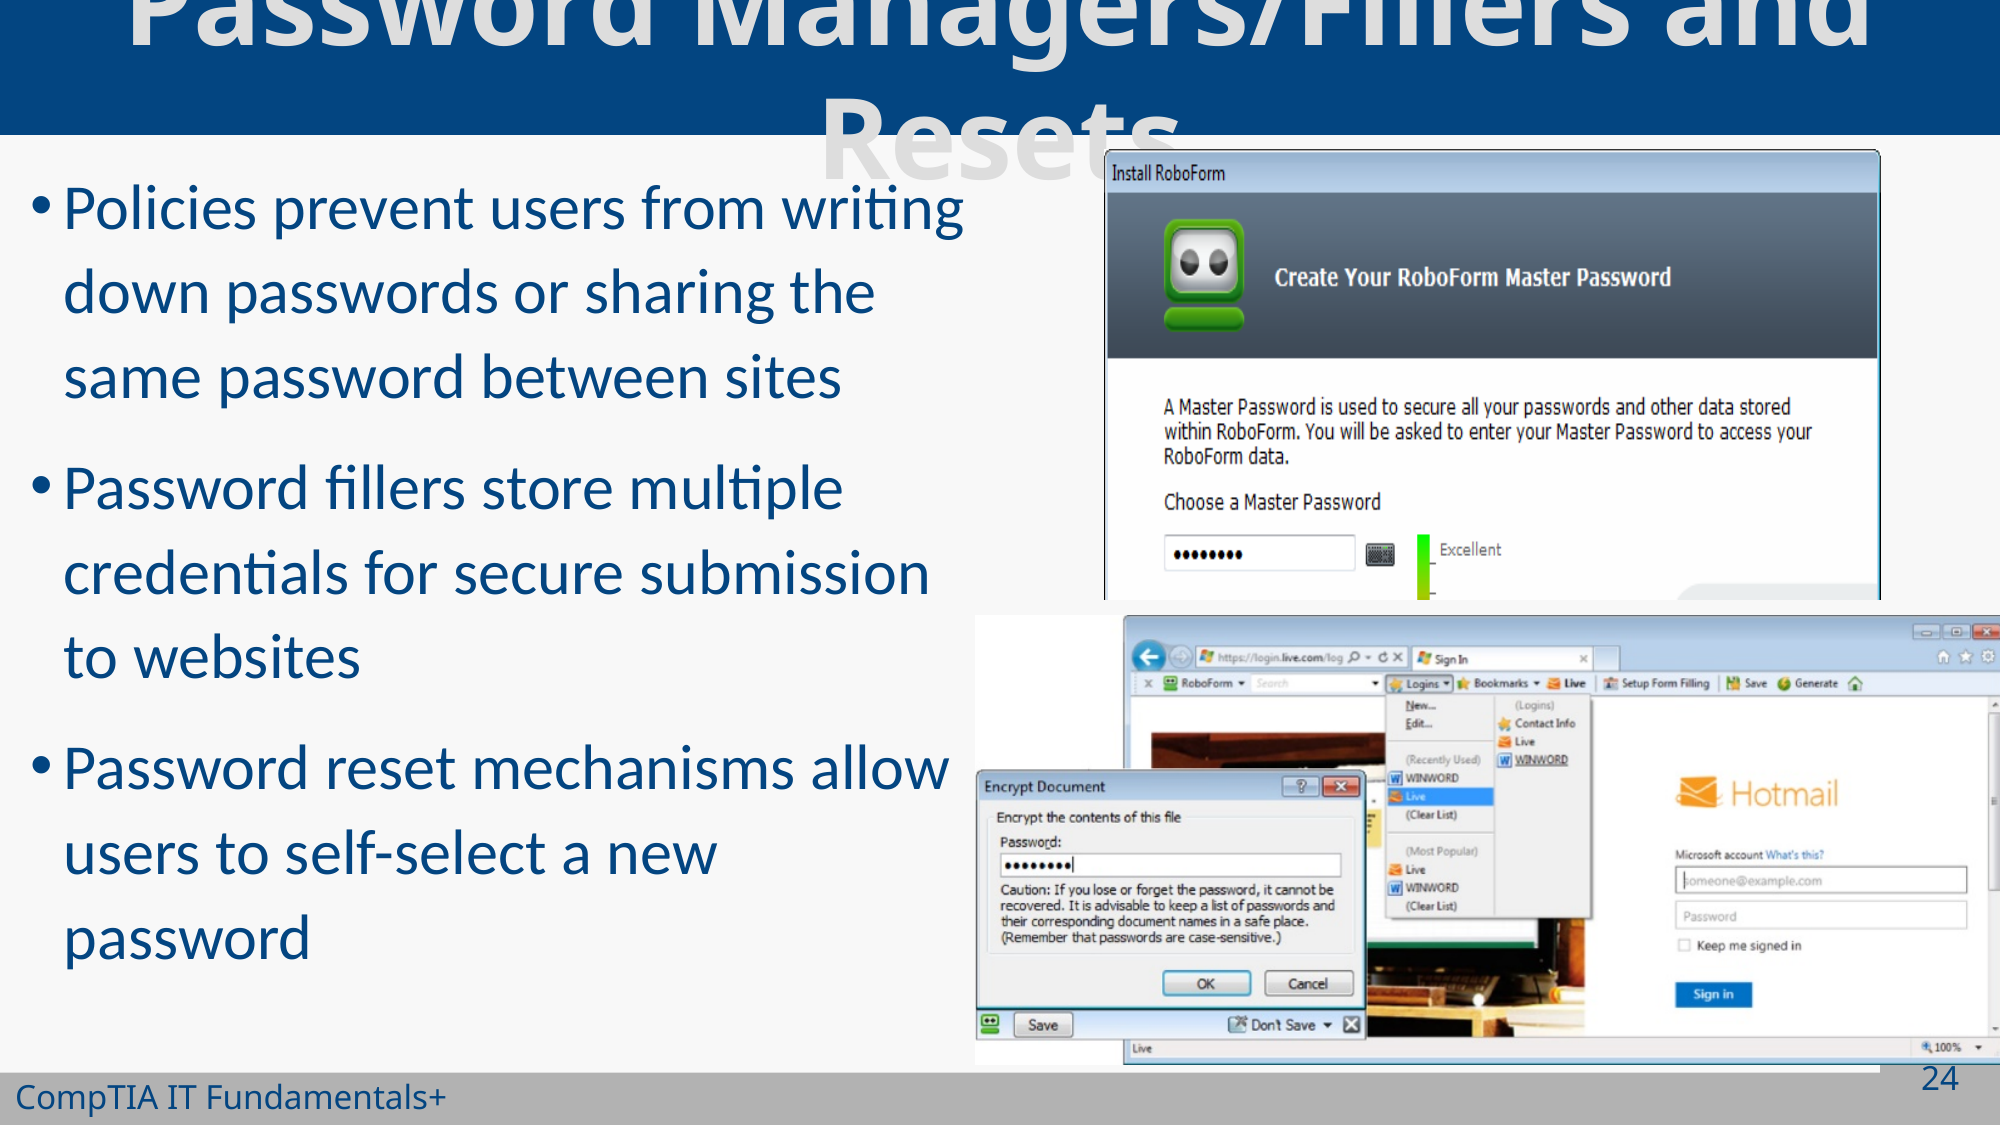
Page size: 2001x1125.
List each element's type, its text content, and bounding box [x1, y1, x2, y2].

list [975, 615, 2000, 1065]
list Policies prevent users from writing down passwords or sharing the same password between sites Password fillers store multiple credentials for secure submission to websites Password reset mechanisms allow users to self-select a new password [15, 149, 990, 1065]
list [1104, 149, 1881, 600]
title Password Managers/Fillers and Resets [0, 0, 2000, 135]
footer CompTIA IT Fundamentals+ [0, 1072, 1880, 1125]
slide_number 24 [1880, 1065, 2000, 1125]
